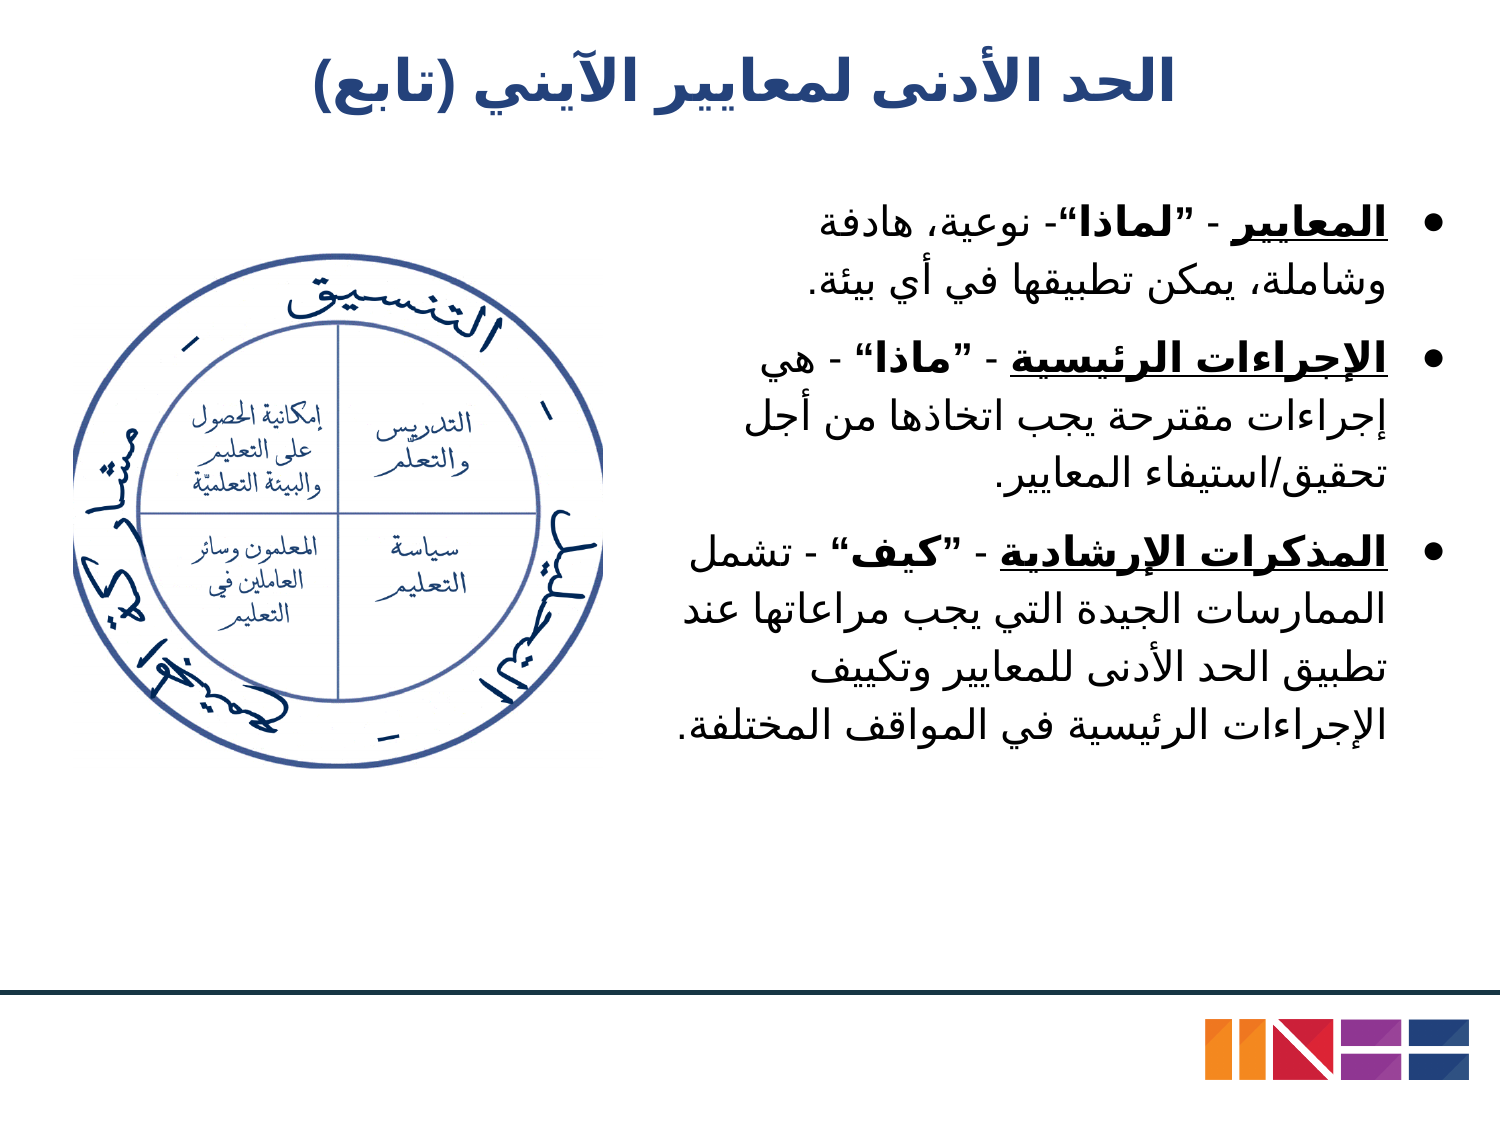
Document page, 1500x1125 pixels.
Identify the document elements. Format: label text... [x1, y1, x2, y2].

picture [72, 241, 604, 774]
list المعايير - ”لماذا“- نوعية، هادفة وشاملة، يمكن تطبيقها في أي بيئة. الإجراءات الرئيسية - ”ماذا“ - هي إجراءات مقترحة يجب اتخاذها من أجل تحقيق/استيفاء المعايير. المذكرات الإرشادية - ”كيف“ - تشمل الممارسات الجيدة التي يجب مراعاتها عند تطبيق الحد الأدنى للمعايير وتكييف الإجراءات الرئيسية في المواقف المختلفة. [659, 172, 1479, 935]
picture [1205, 1019, 1469, 1080]
title الحد الأدنى لمعايير الآيني (تابع) [23, 28, 1468, 145]
